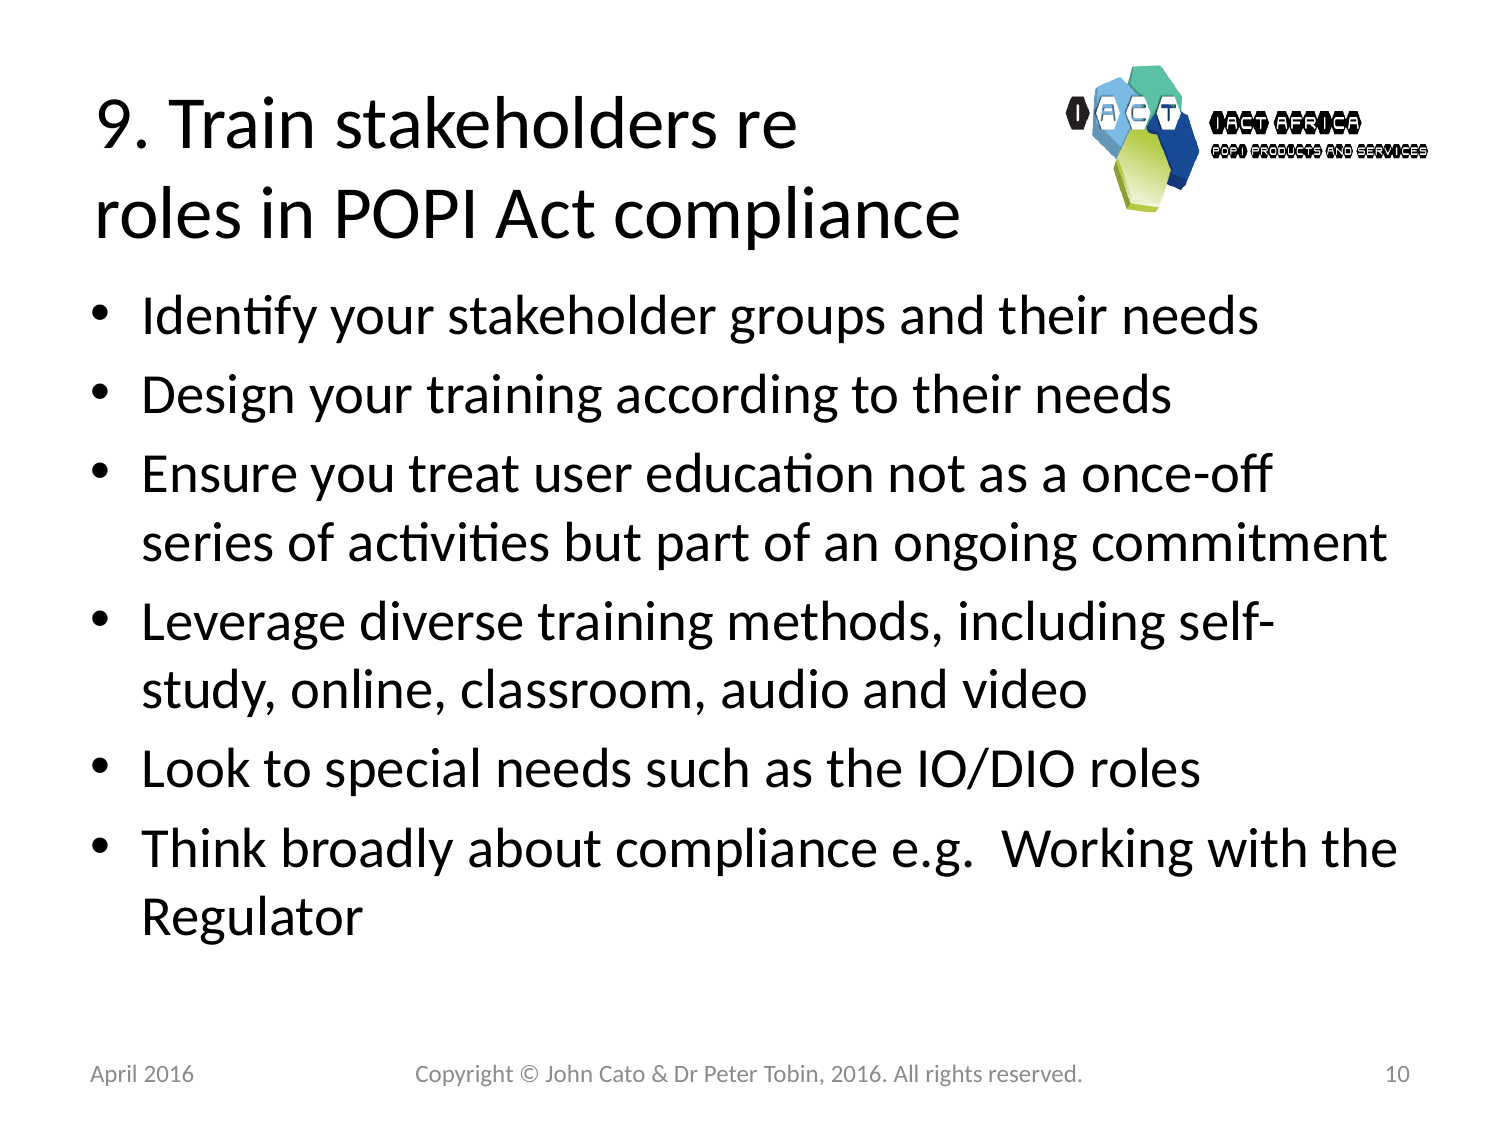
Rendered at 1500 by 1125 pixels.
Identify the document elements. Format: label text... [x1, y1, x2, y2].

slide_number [75, 1042, 399, 1103]
footer Copyright © John Cato & Dr Peter Tobin, 2016. All rights reserved. [399, 1042, 1100, 1103]
title 9. Train stakeholders re roles in POPI Act compliance [79, 54, 1400, 270]
list Identify your stakeholder groups and their needs Design your training according to their needs Ensure you treat user education not as a once-off series of activities but part of an ongoing commitment Leverage diverse training methods, including self-study, online, classroom, audio and video Look to special needs such as the IO/DIO roles Think broadly about compliance e.g. Working with the Regulator [75, 270, 1425, 1013]
picture [1062, 62, 1438, 213]
slide_number 10 [1100, 1042, 1425, 1103]
